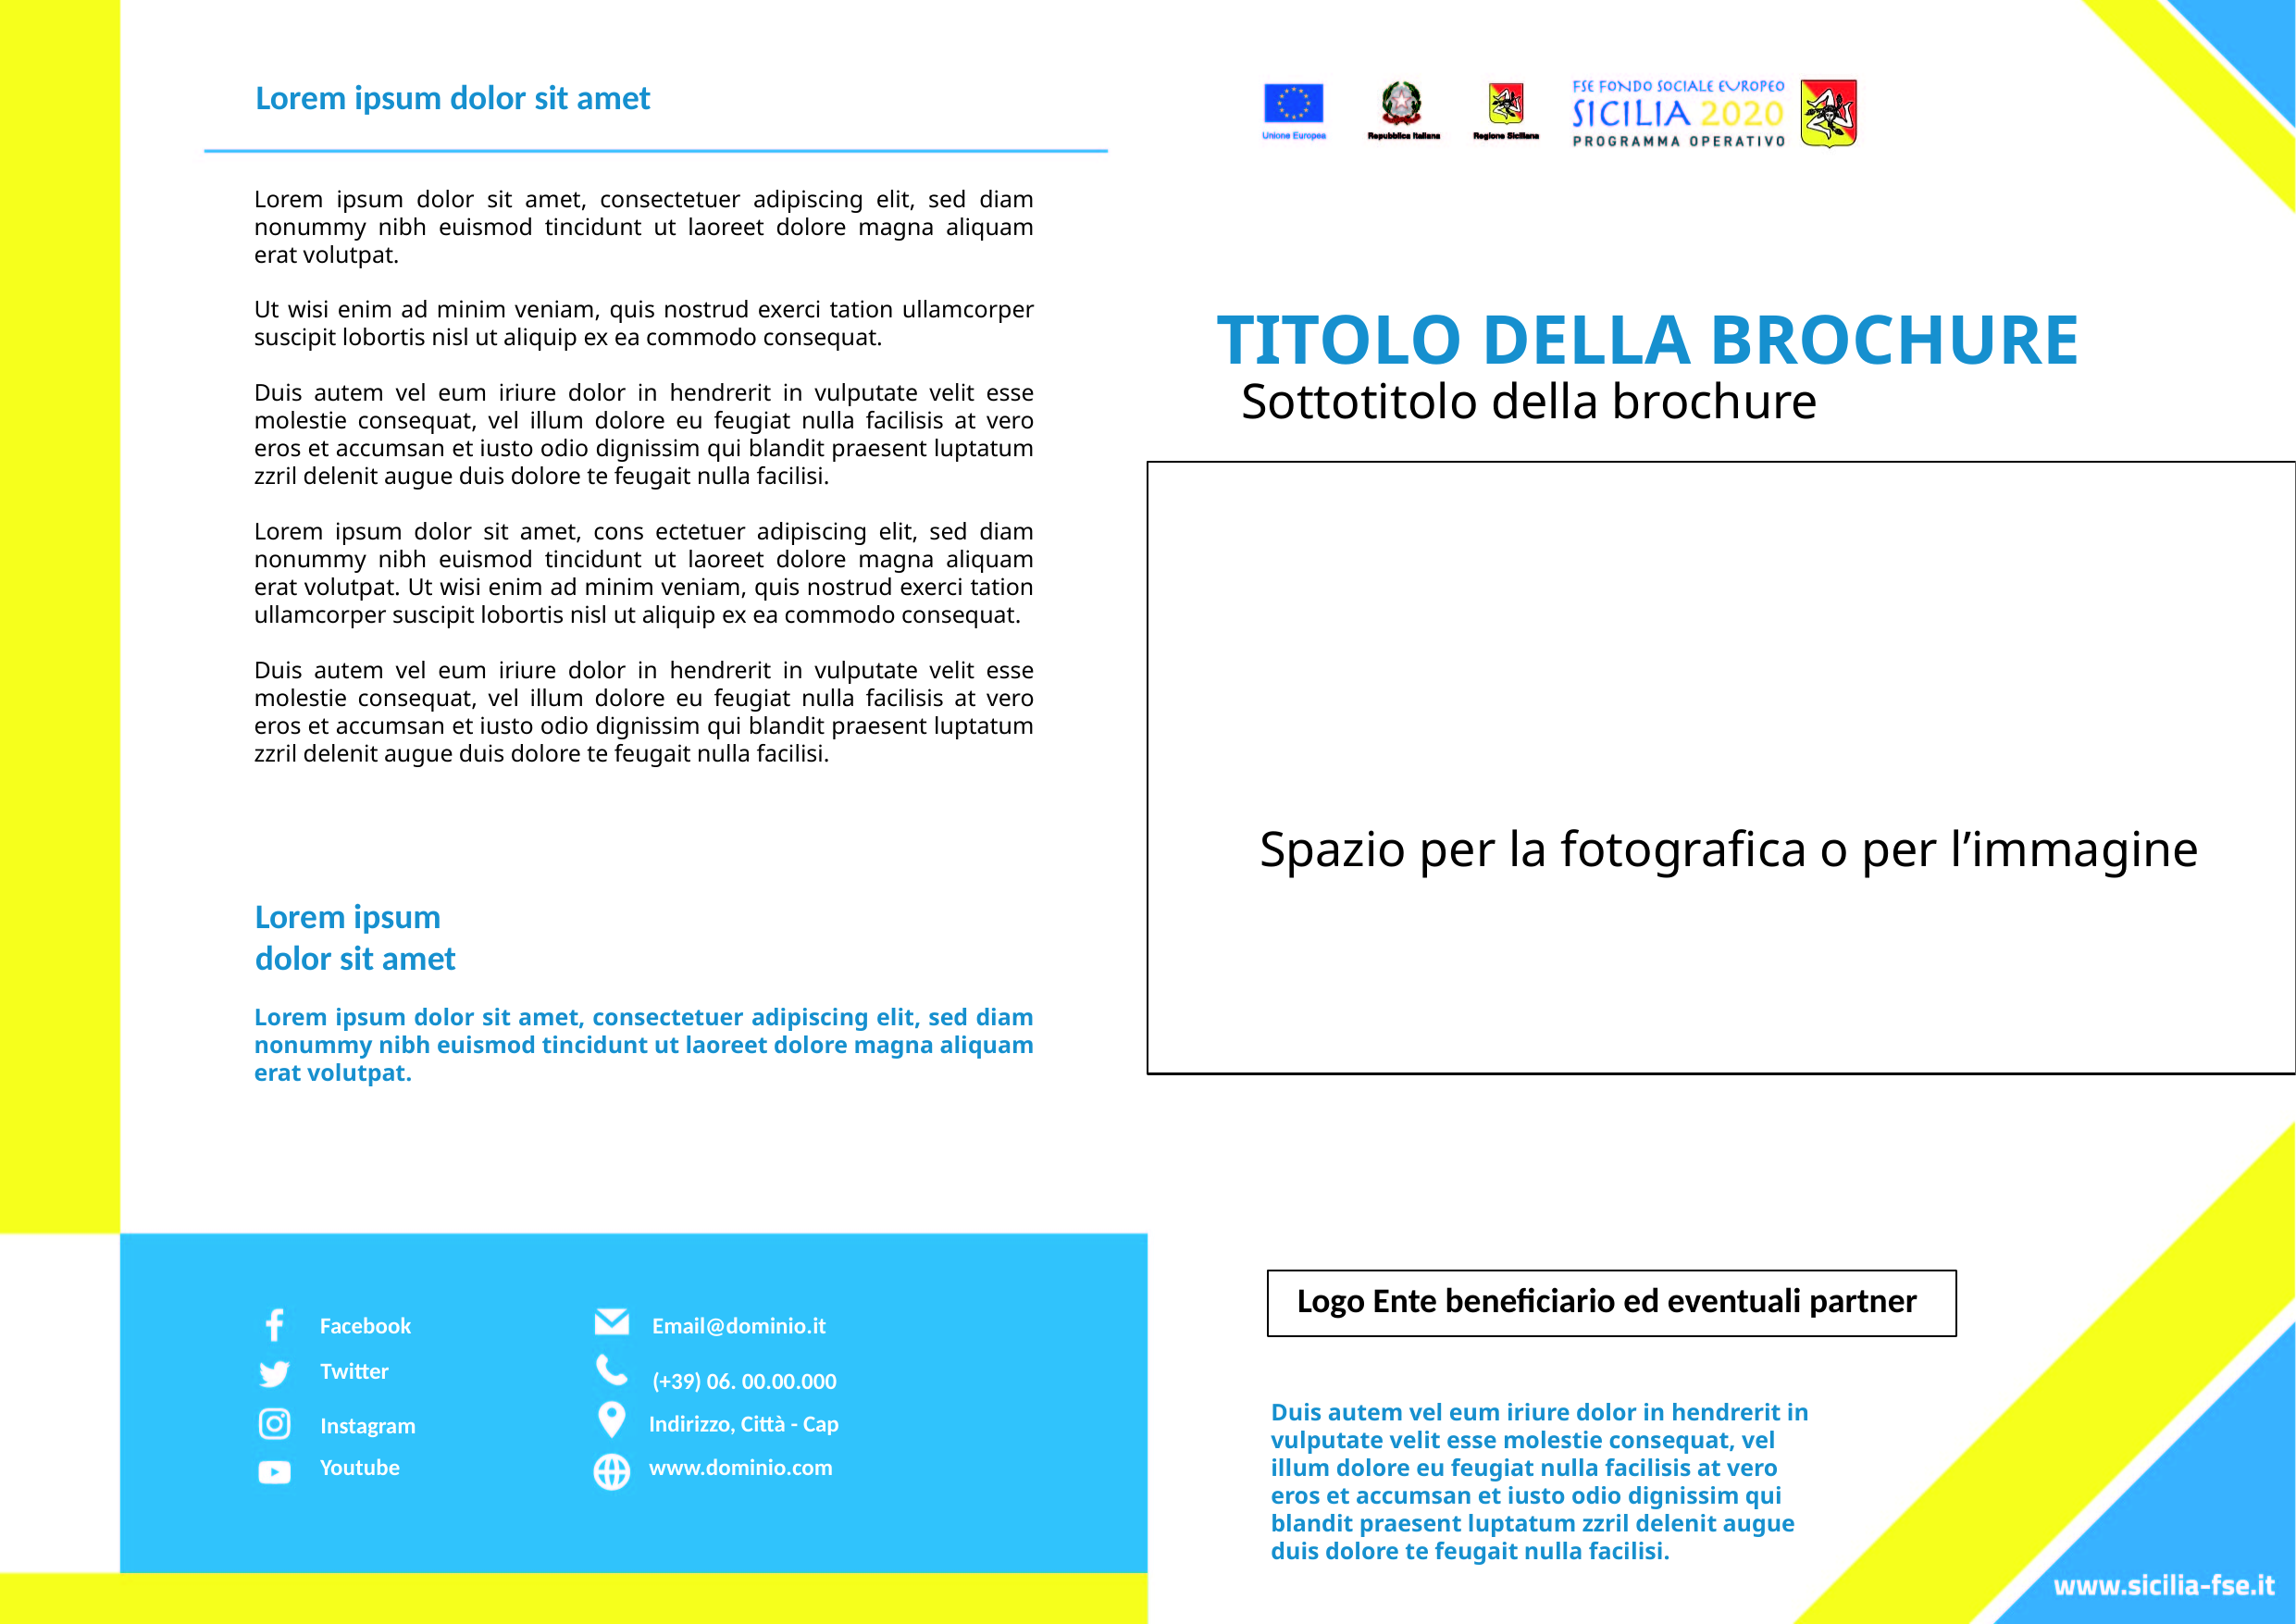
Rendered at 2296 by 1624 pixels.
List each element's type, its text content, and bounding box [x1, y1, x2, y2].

text_box [1266, 1269, 1959, 1338]
picture [0, 0, 2296, 1624]
text_box Lorem ipsum dolor sit amet [242, 886, 471, 984]
text_box Lorem ipsum dolor sit amet [242, 68, 666, 124]
text_box Facebook [306, 1303, 426, 1345]
text_box [1146, 460, 2296, 1076]
text_box Email@dominio.it [639, 1303, 841, 1345]
text_box Lorem ipsum dolor sit amet, consectetuer adipiscing elit, sed diam nonummy nibh euismod tincidunt ut laoreet dolore magna aliquam erat volutpat. Ut wisi enim ad minim veniam, quis nostrud exerci tation ullamcorper suscipit lobortis nisl ut aliquip ex ea commodo consequat. Duis autem vel eum iriure dolor in hendrerit in vulputate velit esse molestie consequat, vel illum dolore eu feugiat nulla facilisis at vero eros et accumsan et iusto odio dignissim qui blandit praesent luptatum zzril delenit augue duis dolore te feugait nulla facilisi. Lorem ipsum dolor sit amet, cons ectetuer adipiscing elit, sed diam nonummy nibh euismod tincidunt ut laoreet dolore magna aliquam erat volutpat. Ut wisi enim ad minim veniam, quis nostrud exerci tation ullamcorper suscipit lobortis nisl ut aliquip ex ea commodo consequat. Duis autem vel eum iriure dolor in hendrerit in vulputate velit esse molestie consequat, vel illum dolore eu feugiat nulla facilisis at vero eros et accumsan et iusto odio dignissim qui blandit praesent luptatum zzril delenit augue duis dolore te feugait nulla facilisi. [240, 177, 1049, 801]
text_box Indirizzo, Città - Cap [635, 1401, 854, 1444]
text_box Lorem ipsum dolor sit amet, consectetuer adipiscing elit, sed diam nonummy nibh euismod tincidunt ut laoreet dolore magna aliquam erat volutpat. [240, 996, 1049, 1121]
text_box Instagram [306, 1403, 430, 1445]
text_box Sottotitolo della brochure [1227, 363, 1833, 435]
text_box Logo Ente beneficiario ed eventuali partner [1284, 1271, 1932, 1326]
text_box www.dominio.com [635, 1445, 848, 1487]
text_box Duis autem vel eum iriure dolor in hendrerit in vulputate velit esse molestie consequat, vel illum dolore eu feugiat nulla facilisis at vero eros et accumsan et iusto odio dignissim qui blandit praesent luptatum zzril delenit augue duis dolore te feugait nulla facilisi. [1257, 1391, 1848, 1624]
text_box (+39) 06. 00.00.000 [639, 1359, 852, 1401]
text_box Youtube [306, 1445, 415, 1487]
text_box TITOLO DELLA BROCHURE [1202, 289, 2095, 385]
text_box Twitter [306, 1348, 403, 1391]
